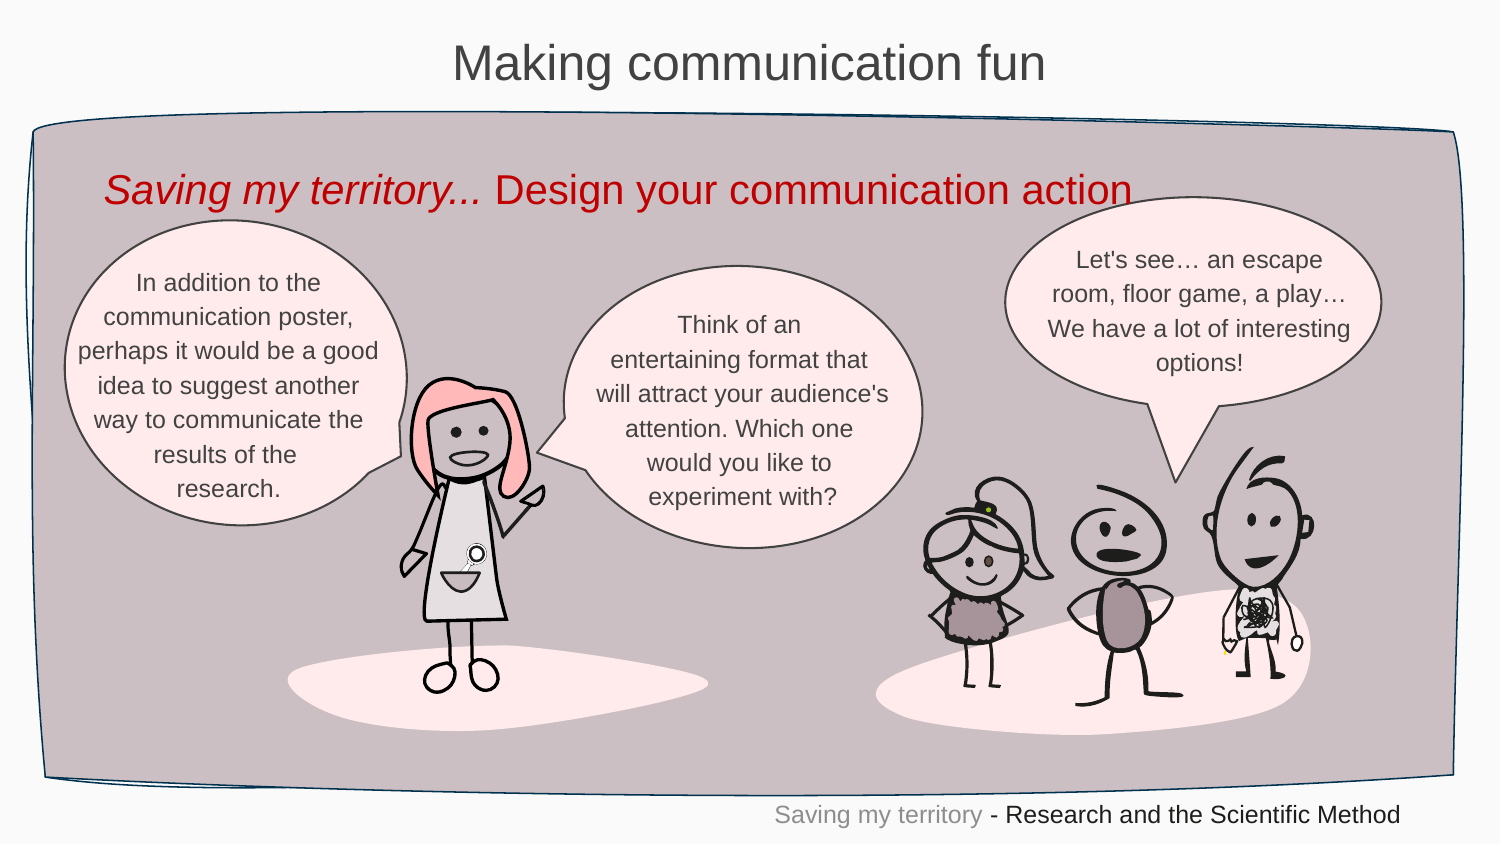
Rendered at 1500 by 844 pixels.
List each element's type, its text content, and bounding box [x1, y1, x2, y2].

text_box [1370, 266, 1382, 339]
text_box [639, 265, 837, 289]
text_box [1005, 251, 1029, 354]
text_box [914, 368, 923, 455]
text_box [399, 332, 407, 377]
text_box Let's see… an escape room, floor game, a play… We have a lot of interesting options! [1029, 234, 1370, 394]
text_box [117, 479, 363, 526]
text_box [549, 360, 572, 466]
text_box [135, 234, 326, 246]
text_box [586, 471, 906, 549]
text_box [395, 378, 545, 694]
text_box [1066, 484, 1184, 707]
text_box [1202, 446, 1315, 680]
text_box Think of an entertaining format that will attract your audience's attention. Which one would you like to experiment with? [572, 289, 914, 471]
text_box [922, 476, 1055, 687]
text_box Making communication fun [0, 20, 1499, 106]
text_box In addition to the communication poster, perhaps it would be a good idea to suggest another way to communicate the results of the research. [59, 246, 399, 479]
text_box [1102, 394, 1285, 483]
text_box [26, 111, 1464, 790]
text_box Saving my territory - Research and the Scientific Method [88, 790, 1417, 844]
text_box [875, 593, 1299, 735]
text_box Saving my territory... Design your communication action [88, 147, 1417, 234]
text_box [287, 649, 709, 732]
